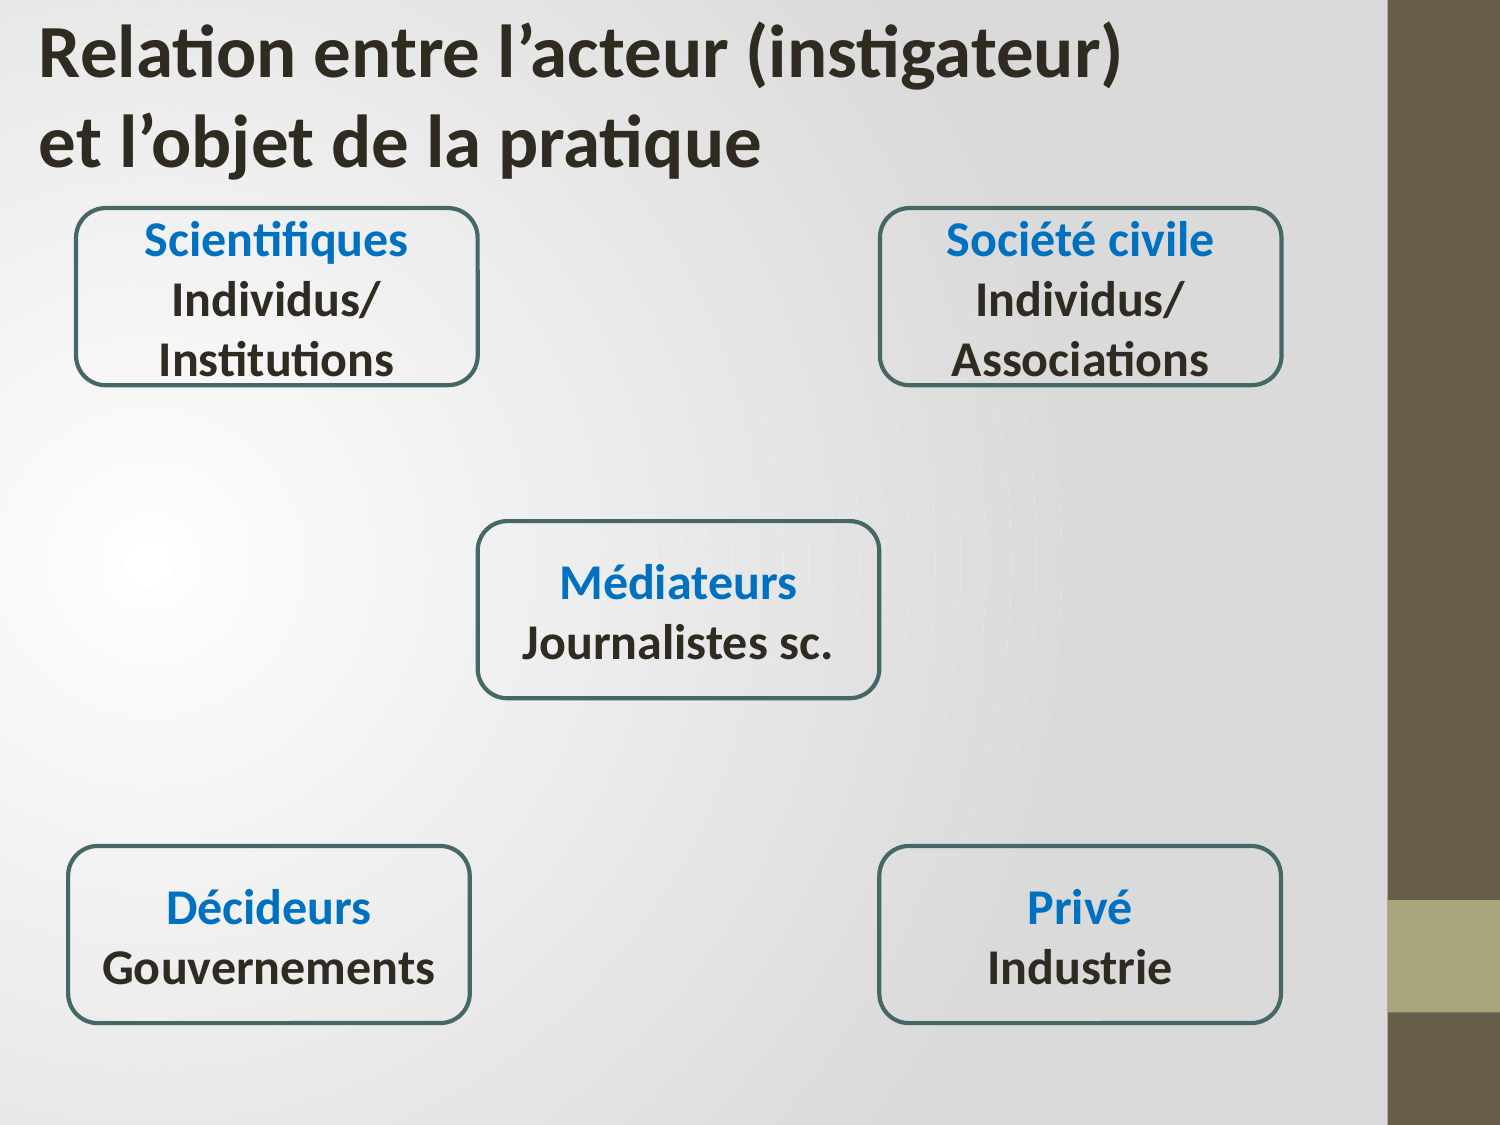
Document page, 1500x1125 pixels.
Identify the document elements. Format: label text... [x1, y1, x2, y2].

text_box Médiateurs Journalistes sc. [475, 519, 882, 701]
text_box Relation entre l’acteur (instigateur) et l’objet de la pratique [24, 0, 1157, 191]
text_box Scientifiques Individus/ Institutions [73, 205, 480, 388]
text_box Privé Industrie [877, 843, 1284, 1026]
text_box Société civile Individus/ Associations [877, 205, 1284, 388]
text_box Décideurs Gouvernements [66, 843, 472, 1026]
